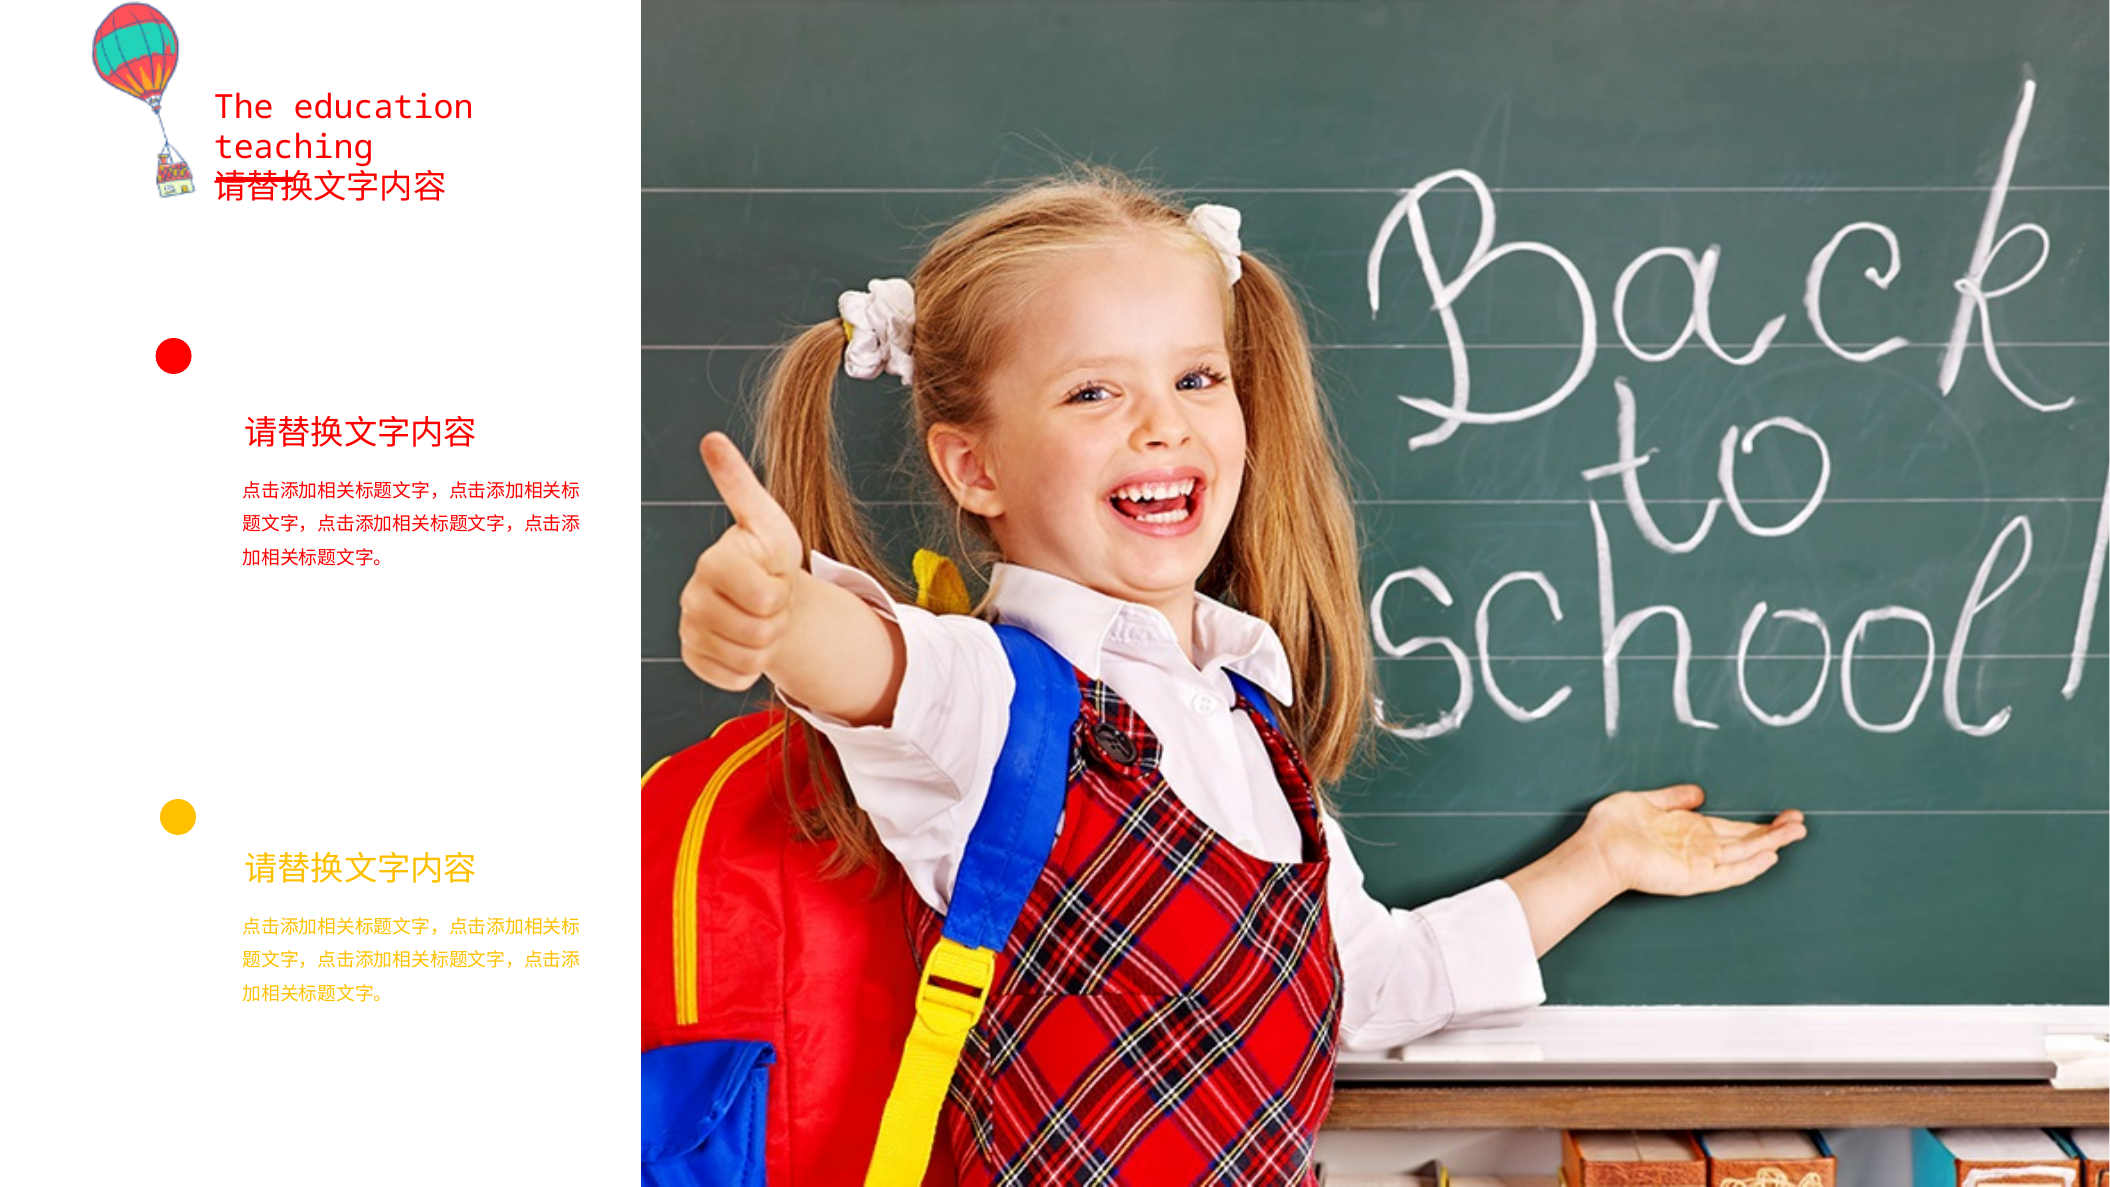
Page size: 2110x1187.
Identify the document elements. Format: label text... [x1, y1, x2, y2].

text_box [154, 336, 193, 376]
text_box 请替换文字内容 [229, 404, 492, 459]
text_box 点击添加相关标题文字，点击添加相关标题文字，点击添加相关标题文字，点击添加相关标题文字。 [227, 895, 606, 1012]
text_box [158, 797, 198, 837]
picture [88, 0, 199, 201]
text_box [640, 0, 2110, 1187]
text_box The education teaching 请替换文字内容 [192, 74, 542, 216]
text_box 请替换文字内容 [229, 840, 492, 895]
text_box 点击添加相关标题文字，点击添加相关标题文字，点击添加相关标题文字，点击添加相关标题文字。 [227, 459, 606, 576]
